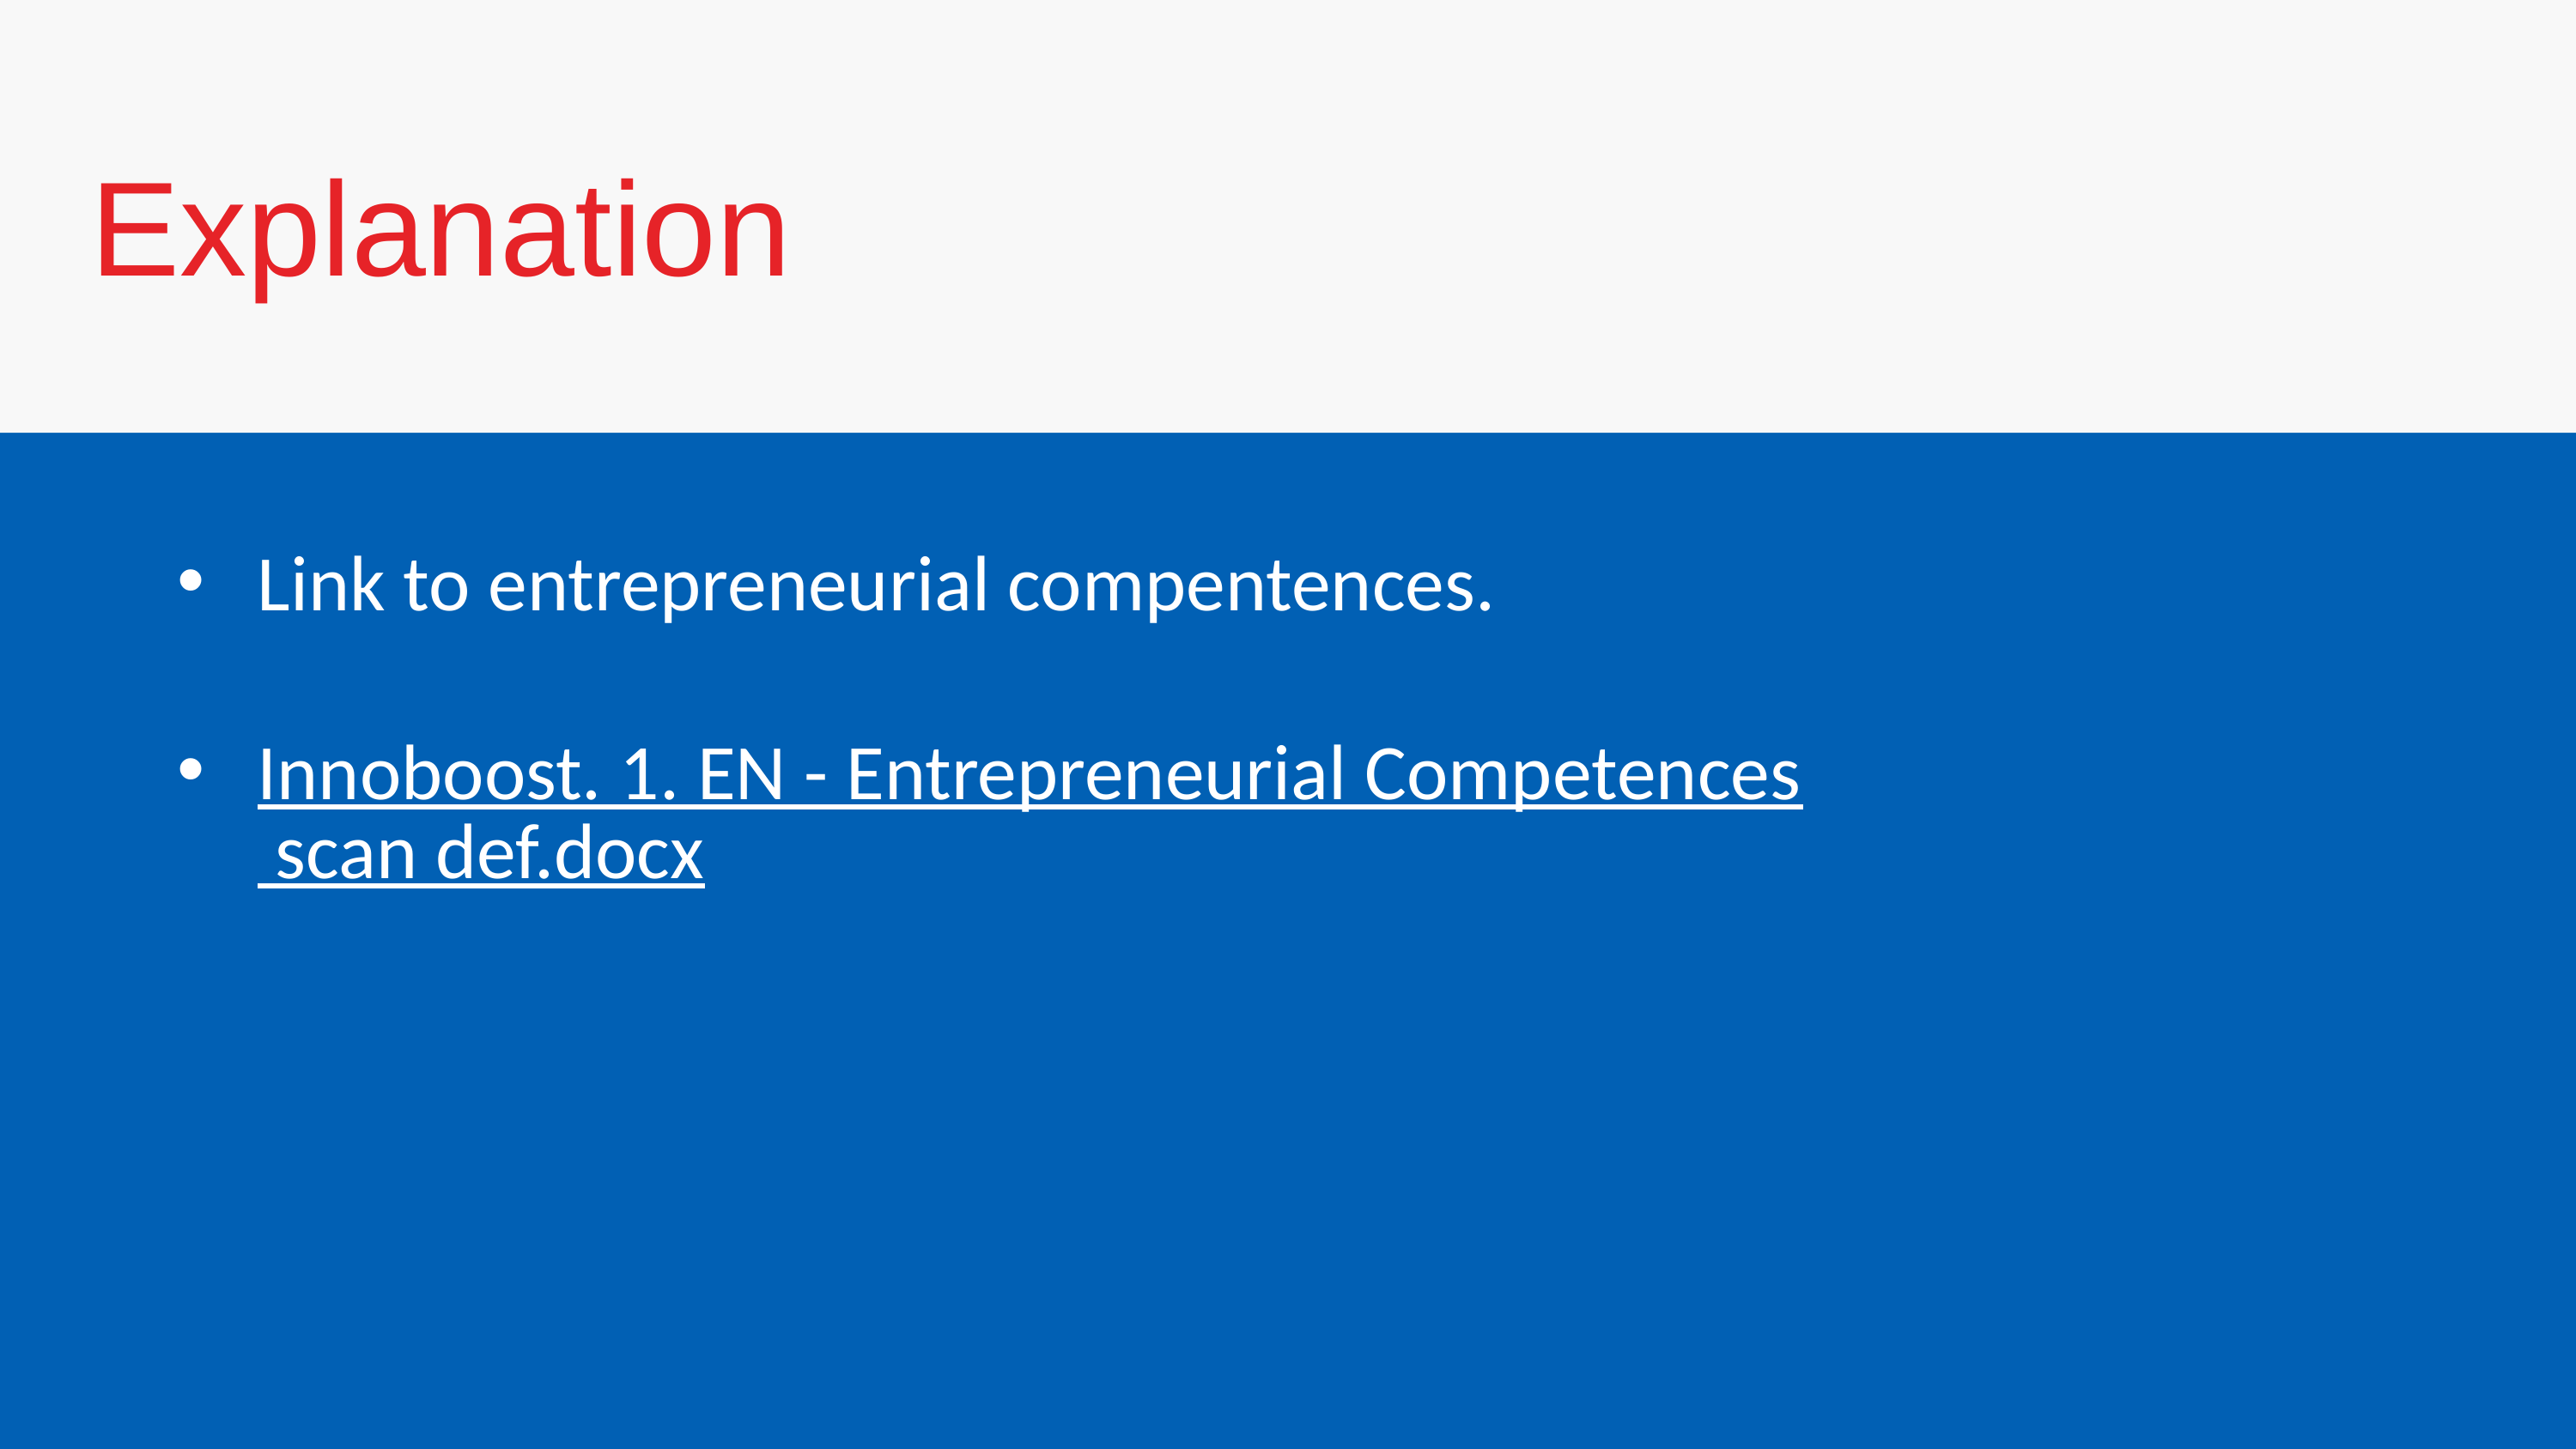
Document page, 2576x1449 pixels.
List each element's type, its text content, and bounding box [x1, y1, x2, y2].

text_box Explanation [90, 142, 2222, 304]
text_box [0, 0, 2576, 433]
text_box Link to entrepreneurial compentences. Innoboost. 1. EN - Entrepreneurial Competences scan def.docx [164, 525, 1824, 1106]
